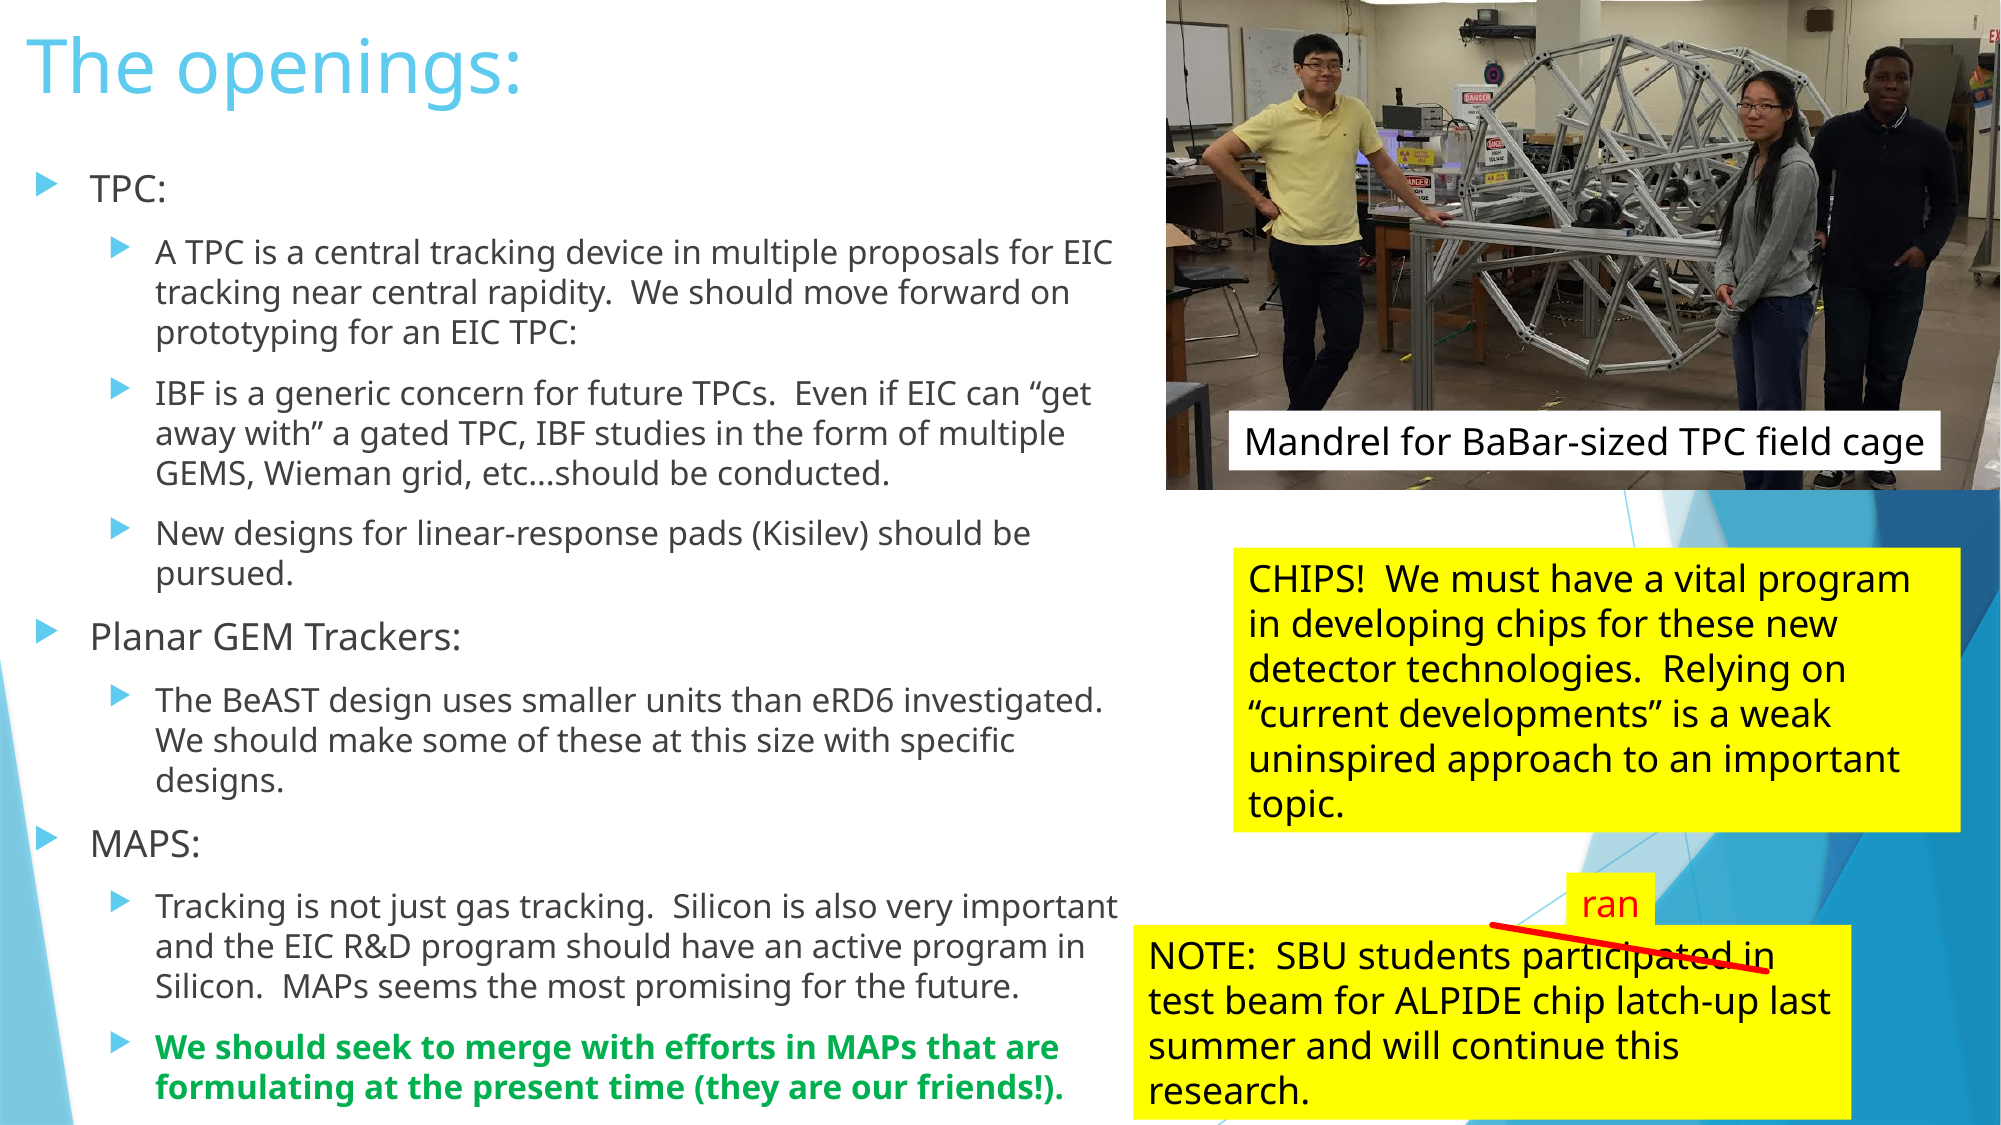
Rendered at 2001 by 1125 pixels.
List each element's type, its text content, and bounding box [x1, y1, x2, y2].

text_box CHIPS! We must have a vital program in developing chips for these new detector technologies. Relying on “current developments” is a weak uninspired approach to an important topic. [1233, 547, 1961, 833]
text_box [1491, 924, 1768, 972]
text_box ran [1566, 872, 1655, 923]
text_box NOTE: SBU students participated in test beam for ALPIDE chip latch-up last summer and will continue this research. [1133, 924, 1852, 1120]
picture [1165, 0, 2000, 490]
list TPC: A TPC is a central tracking device in multiple proposals for EIC tracking near central rapidity. We should move forward on prototyping for an EIC TPC: IBF is a generic concern for future TPCs. Even if EIC can “get away with” a gated TPC, IBF studies in the form of multiple GEMS, Wieman grid, etc…should be conducted. New designs for linear-response pads (Kisilev) should be pursued. Planar GEM Trackers: The BeAST design uses smaller units than eRD6 investigated. We should make some of these at this size with specific designs. MAPS: Tracking is not just gas tracking. Silicon is also very important and the EIC R&D program should have an active program in Silicon. MAPs seems the most promising for the future. We should seek to merge with efforts in MAPs that are formulating at the present time (they are our friends!). [18, 157, 1152, 1077]
title The openings: [11, 10, 1160, 142]
